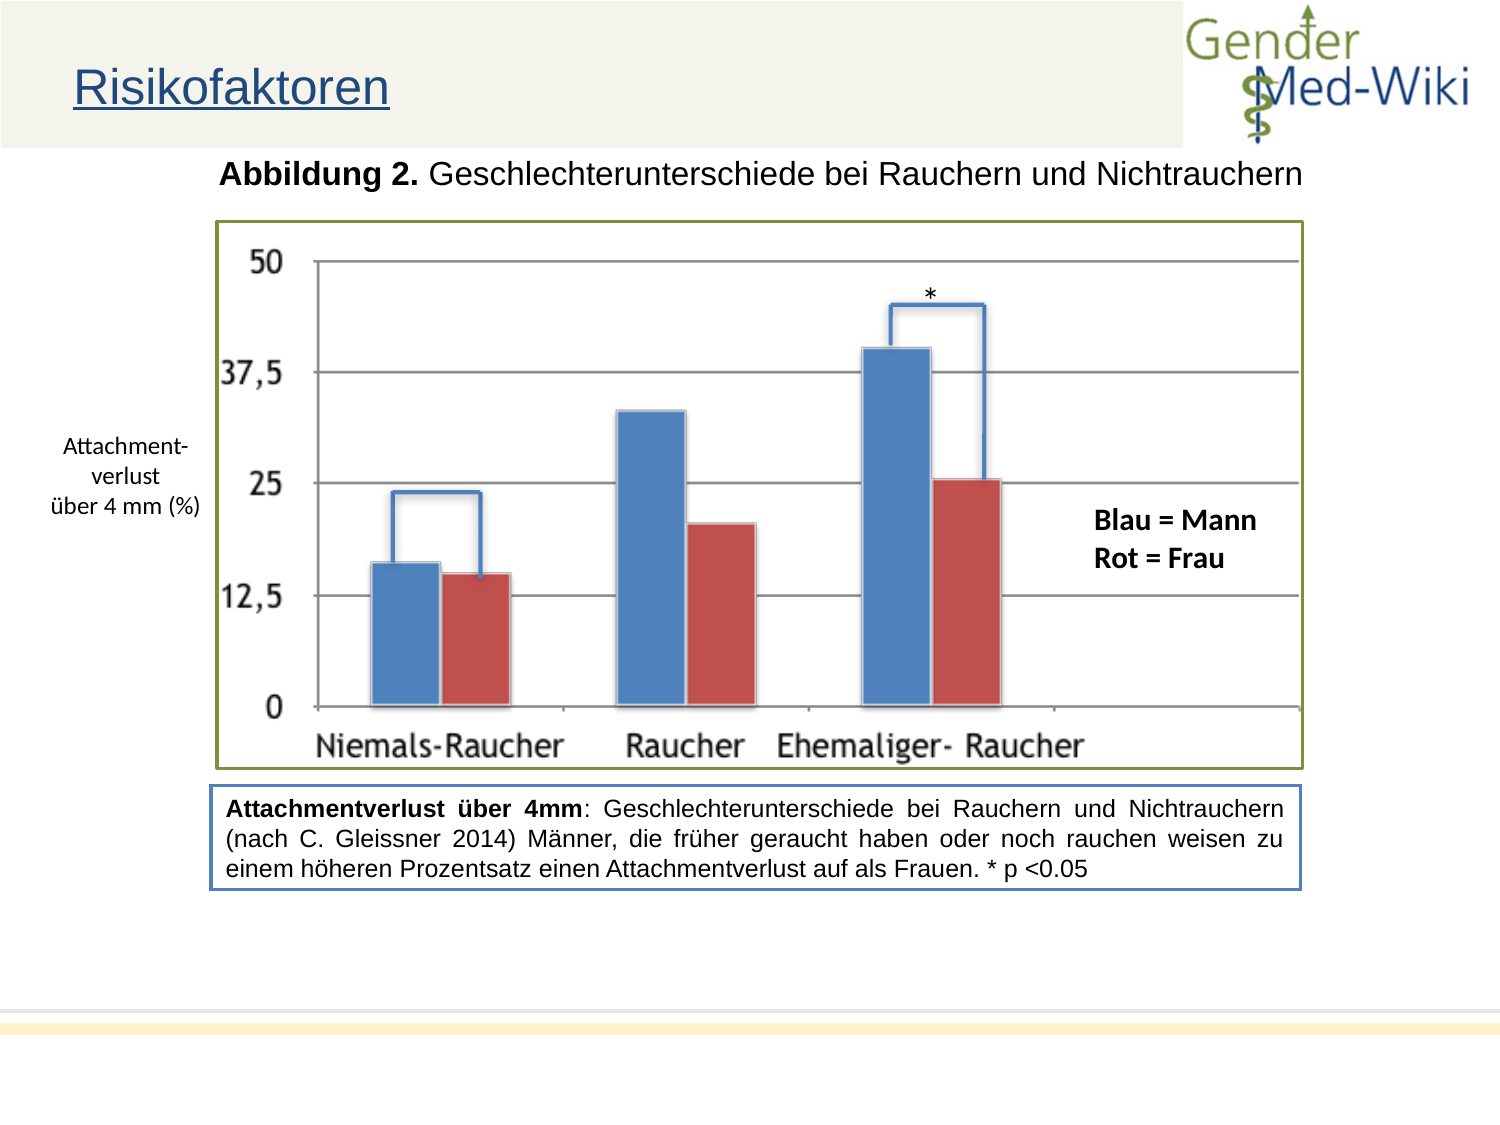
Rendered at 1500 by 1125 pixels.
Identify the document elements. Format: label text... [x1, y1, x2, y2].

text_box [0, 1023, 1500, 1035]
text_box Risikofaktoren [58, 46, 1043, 122]
picture [1183, 0, 1471, 149]
text_box Attachmentverlust über 4mm: Geschlechterunterschiede bei Rauchern und Nichtrauchern (nach C. Gleissner 2014) Männer, die früher geraucht haben oder noch rauchen weisen zu einem höheren Prozentsatz einen Attachmentverlust auf als Frauen. * p <0.05 [210, 785, 1301, 890]
text_box Abbildung 2. Geschlechterunterschiede bei Rauchern und Nichtrauchern [210, 144, 1329, 199]
text_box Attachment-verlust über 4 mm (%) [23, 421, 213, 527]
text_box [218, 222, 1302, 768]
